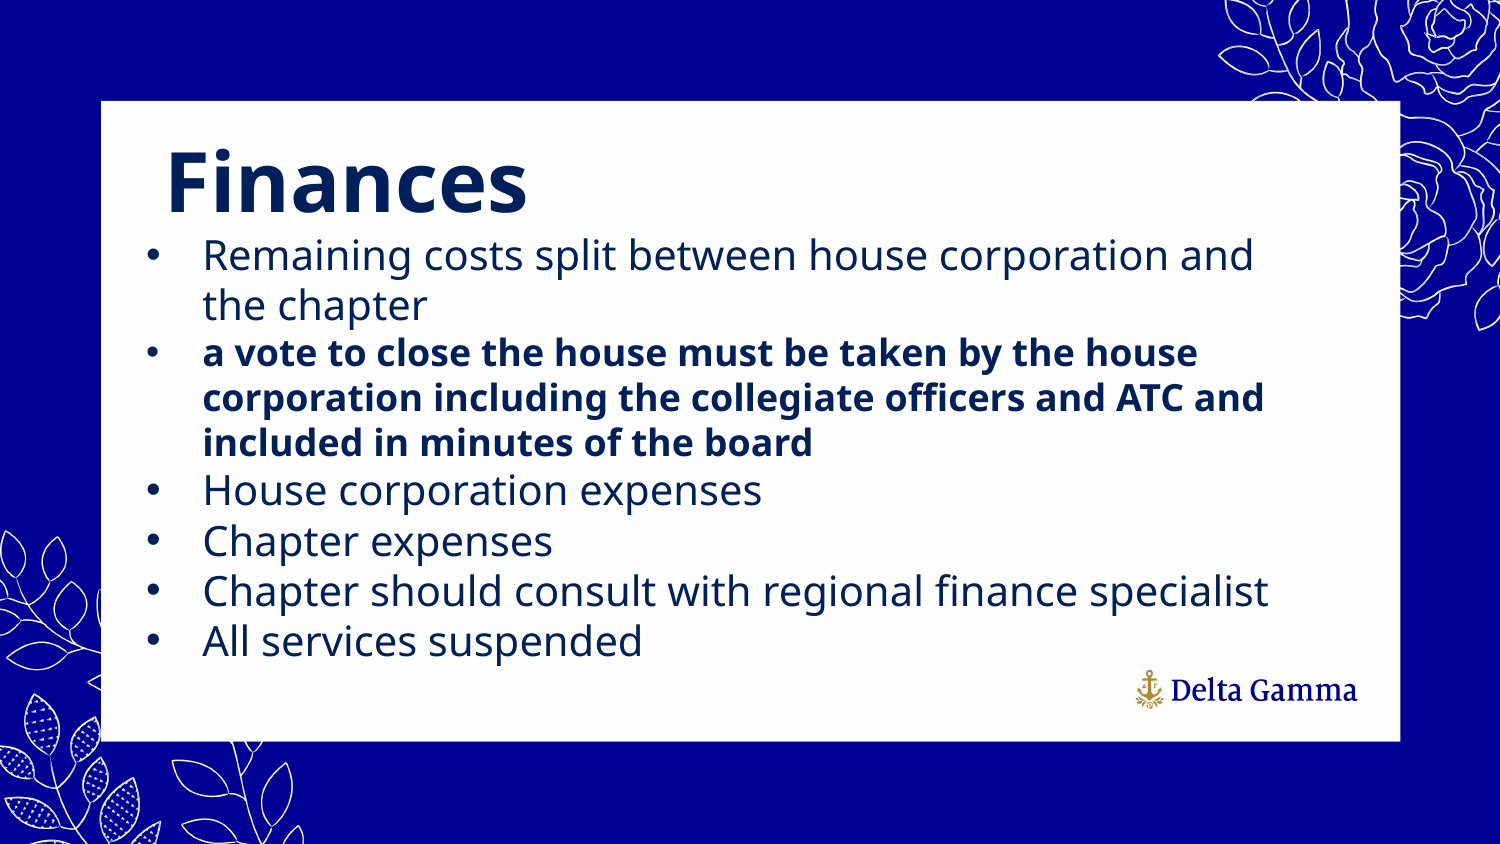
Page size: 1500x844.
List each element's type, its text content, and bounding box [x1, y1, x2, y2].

text_box Finances [150, 121, 1313, 221]
picture [0, 0, 1500, 844]
text_box Remaining costs split between house corporation and the chapter a vote to close the house must be taken by the house corporation including the collegiate officers and ATC and included in minutes of the board House corporation expenses Chapter expenses Chapter should consult with regional finance specialist All services suspended [131, 221, 1332, 672]
